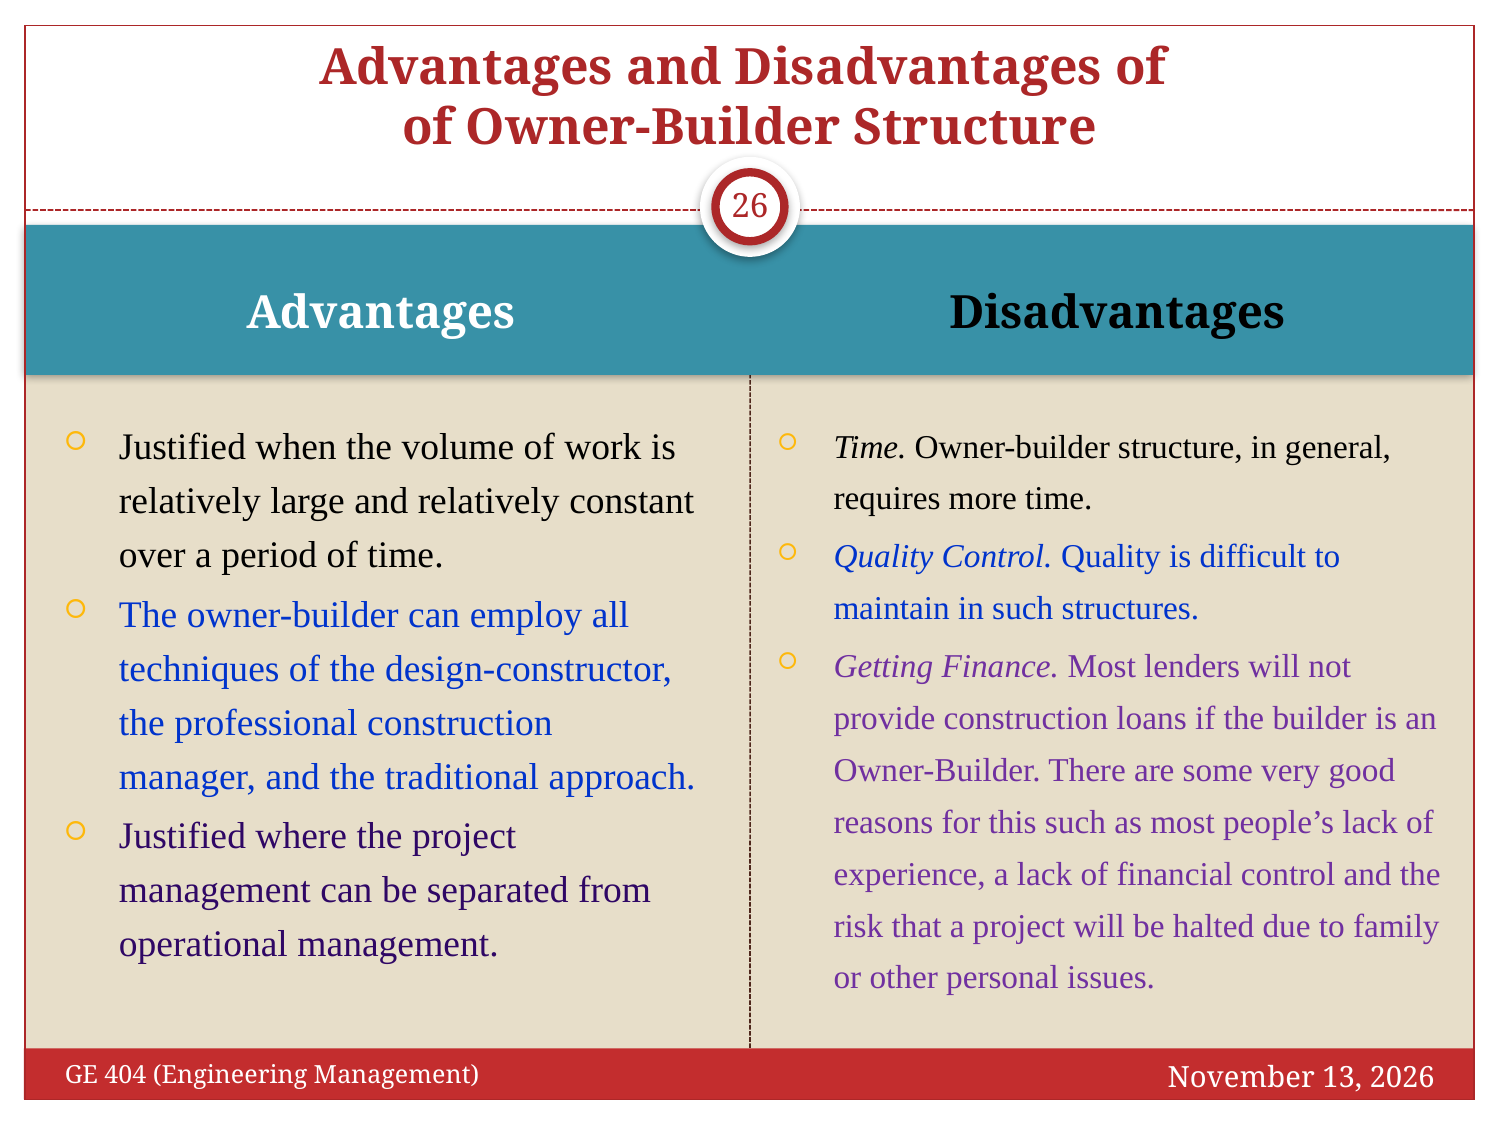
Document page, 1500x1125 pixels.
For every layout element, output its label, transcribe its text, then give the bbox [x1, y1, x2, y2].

list Justified when the volume of work is relatively large and relatively constant over a period of time. The owner-builder can employ all techniques of the design-constructor, the professional construction manager, and the traditional approach. Justified where the project management can be separated from operational management. [49, 405, 713, 1032]
list Time. Owner-builder structure, in general, requires more time. Quality Control. Quality is difficult to maintain in such structures. Getting Finance. Most lenders will not provide construction loans if the builder is an Owner-Builder. There are some very good reasons for this such as most people’s lack of experience, a lack of financial control and the risk that a project will be halted due to family or other personal issues. [762, 405, 1475, 1033]
slide_number 26 [712, 171, 788, 244]
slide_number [950, 1050, 1450, 1111]
list Advantages [48, 249, 714, 371]
title Advantages and Disadvantages of of Owner-Builder Structure [49, 37, 1450, 162]
footer GE 404 (Engineering Management) [50, 1051, 638, 1112]
list Disadvantages [785, 249, 1450, 371]
